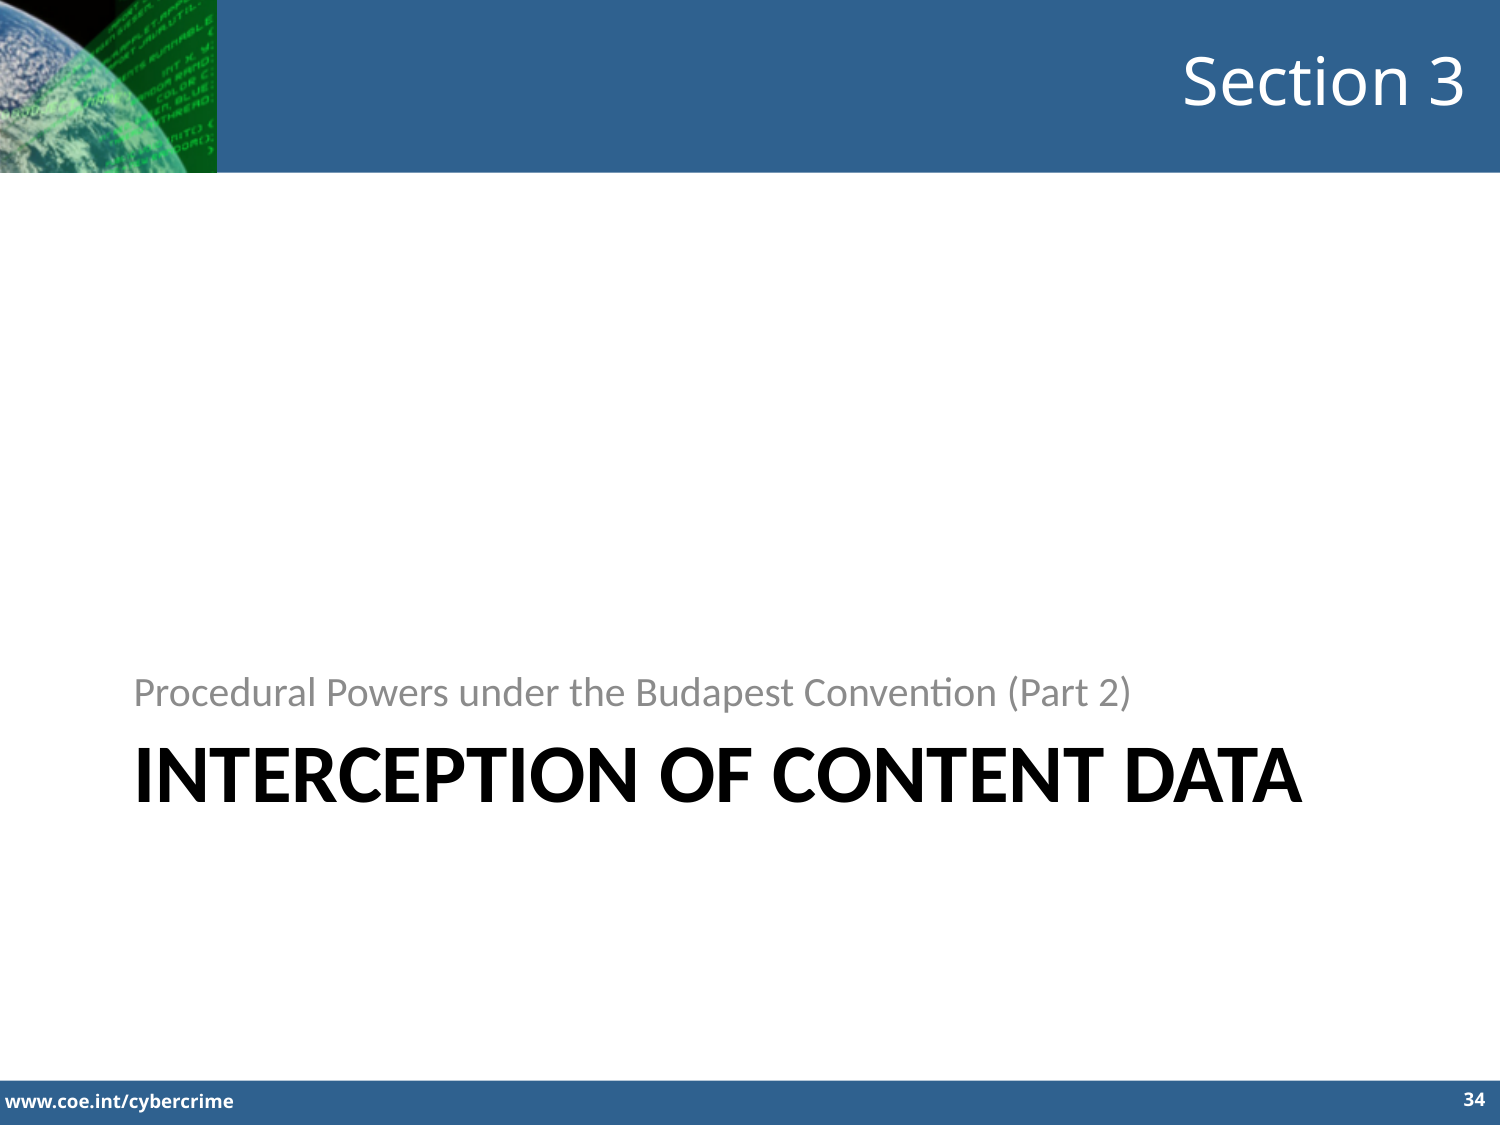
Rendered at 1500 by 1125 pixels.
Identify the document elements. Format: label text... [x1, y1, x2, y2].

text_box Section 3 [230, 31, 1483, 126]
picture [0, 0, 217, 173]
list Procedural Powers under the Budapest Convention (Part 2) [118, 476, 1394, 723]
title INTERCEPTION OF CONTENT DATA [118, 723, 1394, 947]
